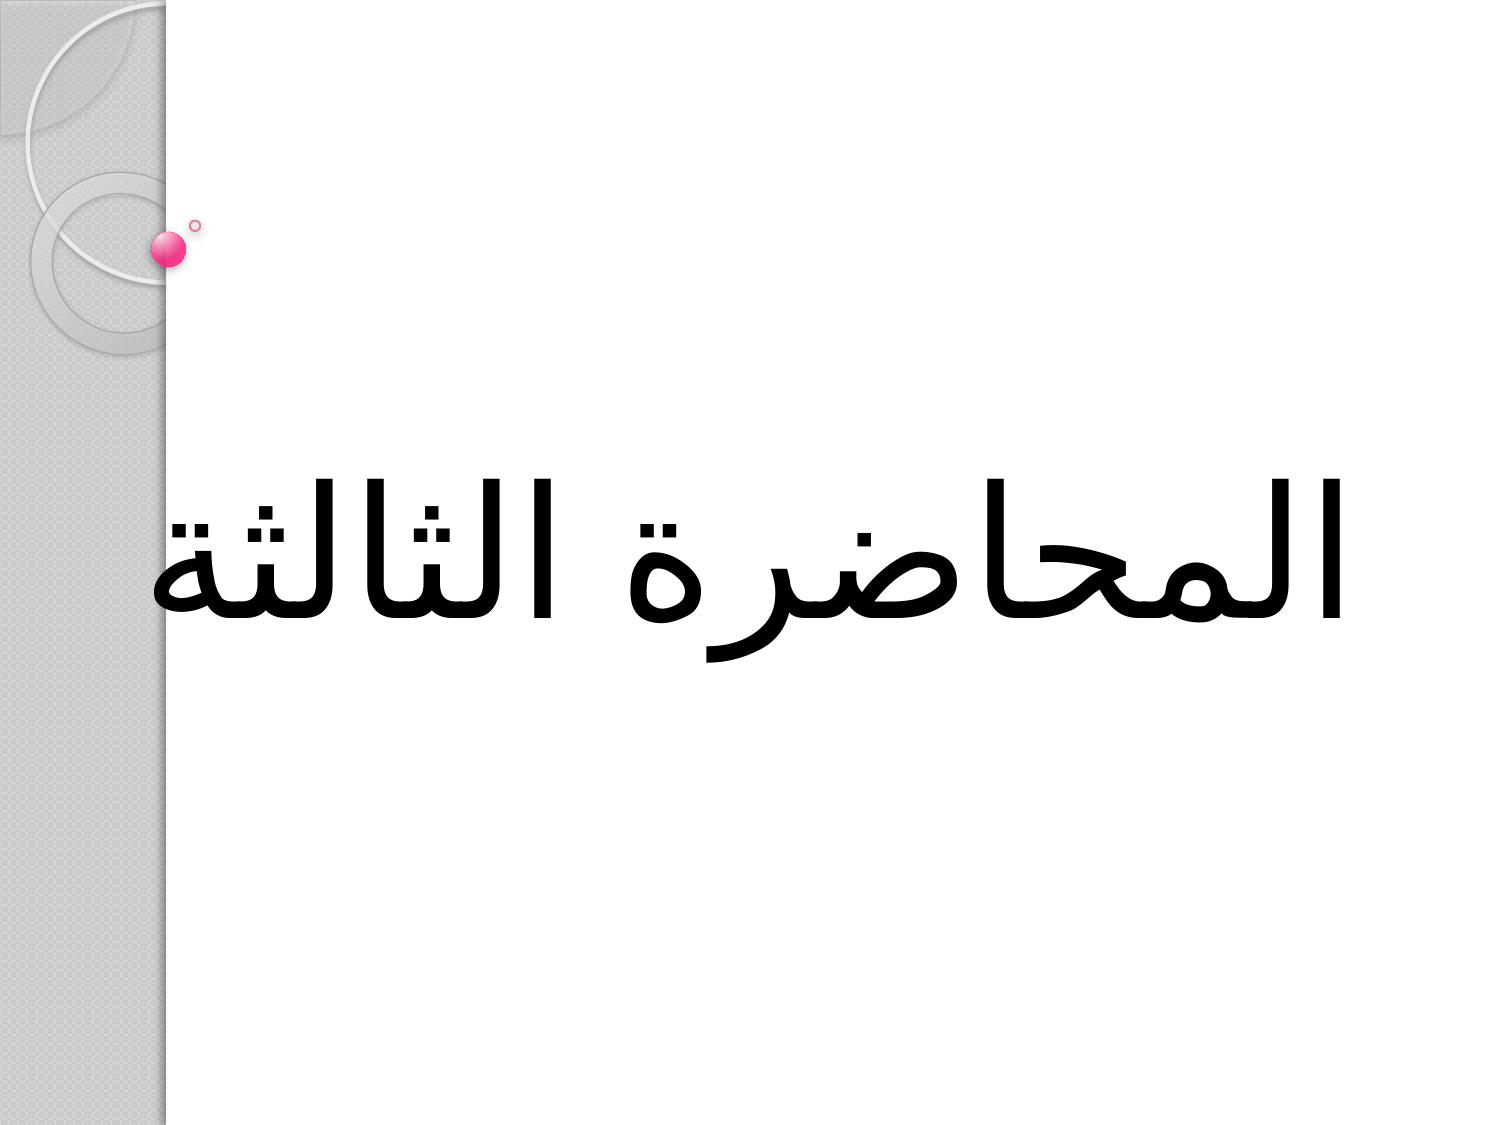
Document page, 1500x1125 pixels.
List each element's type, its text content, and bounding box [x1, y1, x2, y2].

title المحاضرة الثالثة [112, 421, 1388, 663]
